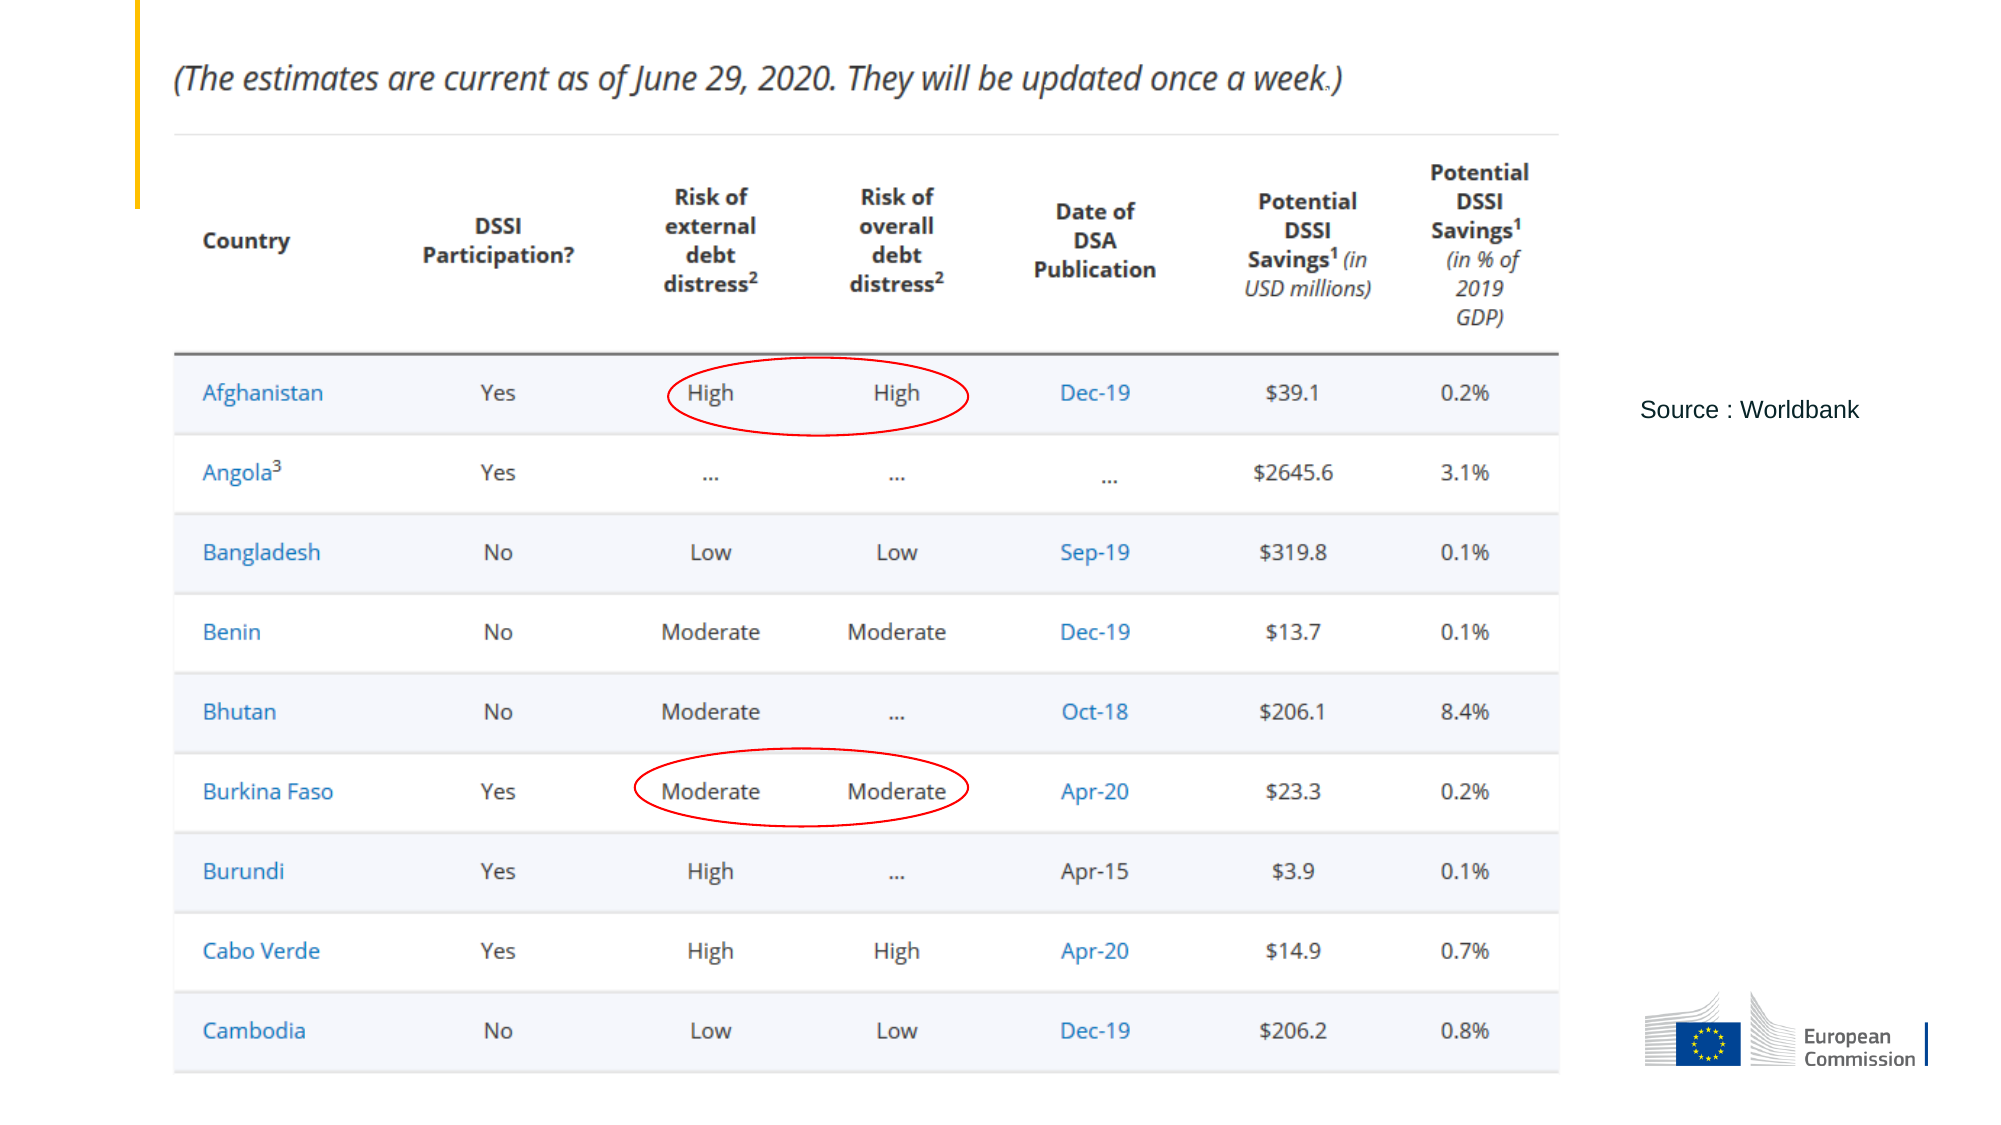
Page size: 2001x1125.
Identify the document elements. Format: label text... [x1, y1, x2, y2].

text_box Source : Worldbank [1618, 370, 1905, 436]
picture [159, 50, 1576, 1075]
picture [1645, 991, 1928, 1066]
